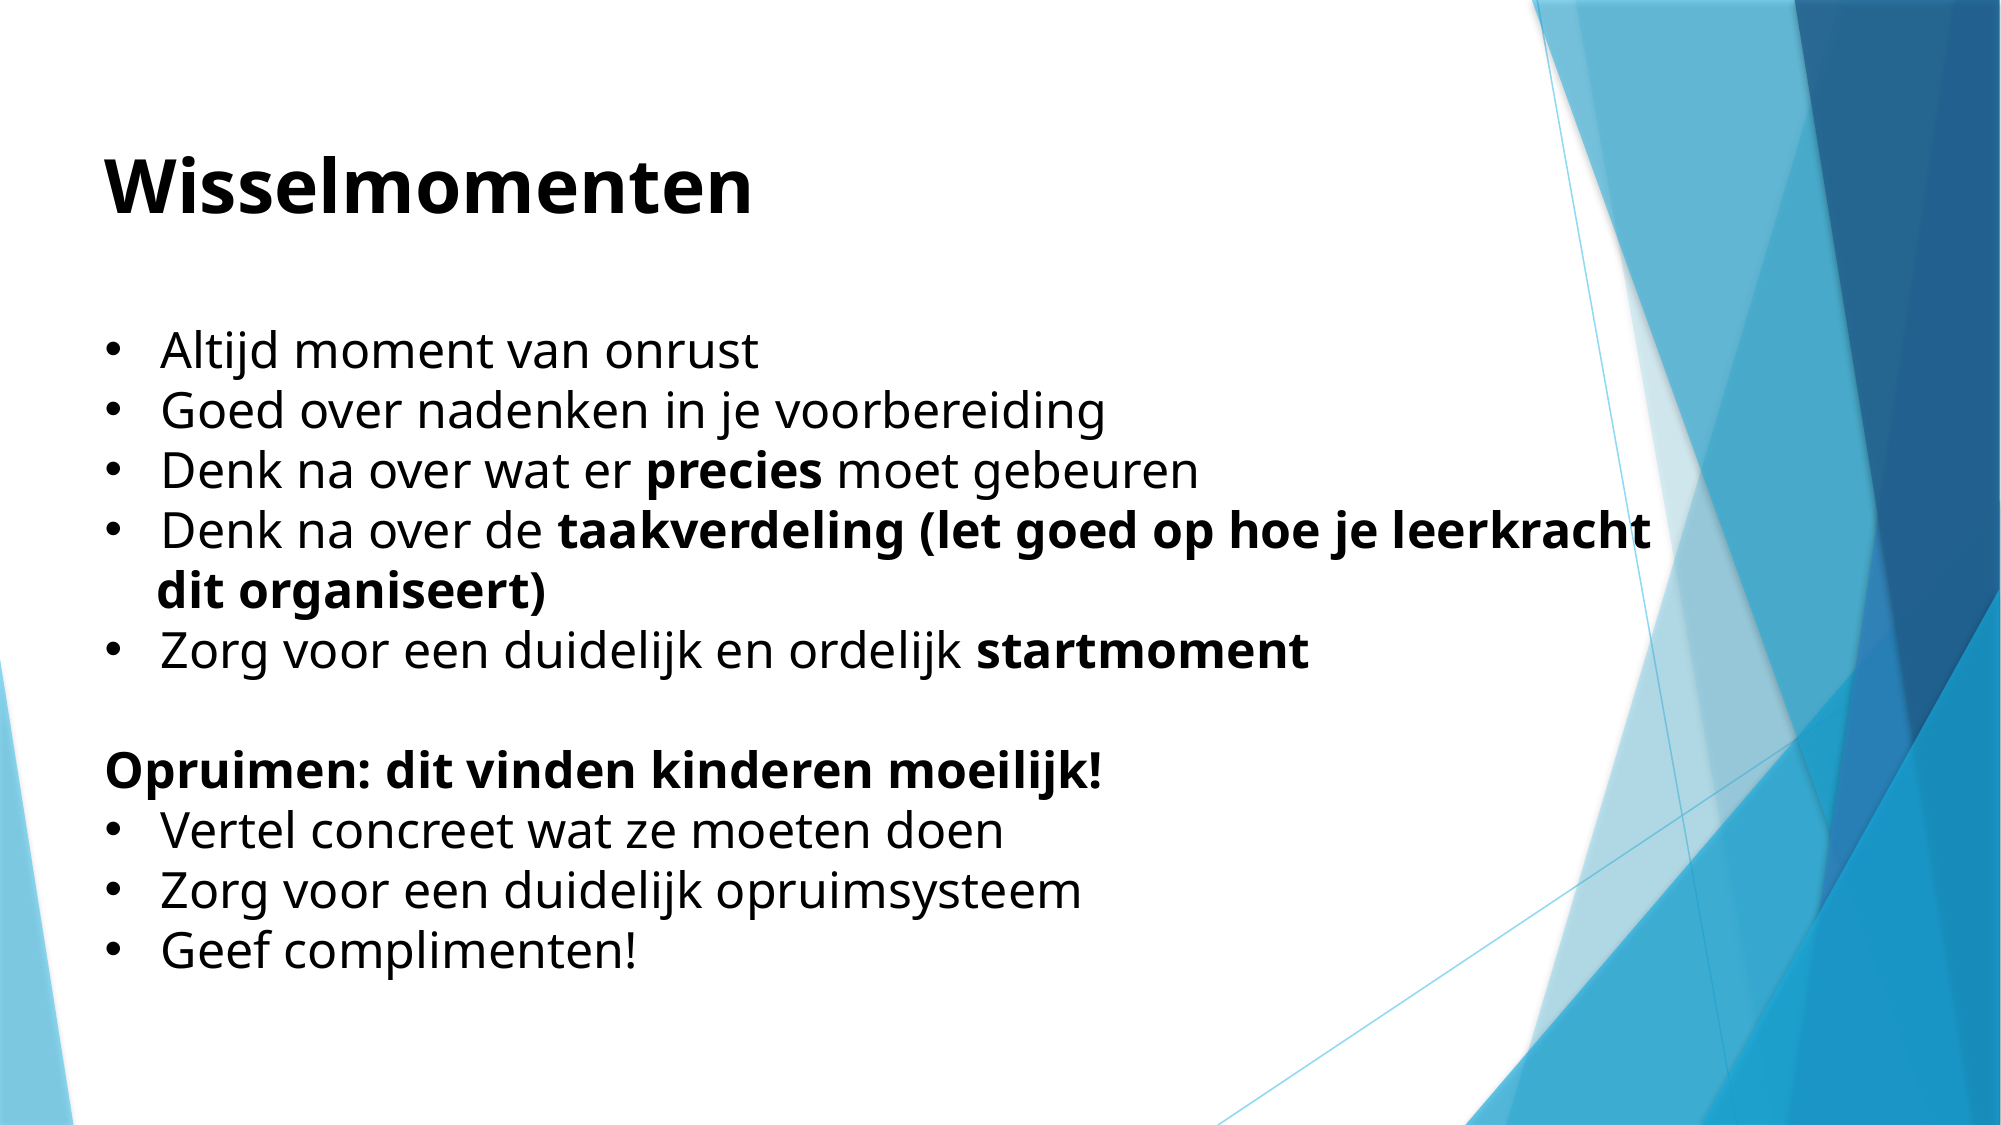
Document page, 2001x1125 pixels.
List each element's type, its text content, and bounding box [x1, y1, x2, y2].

text_box Wisselmomenten Altijd moment van onrust Goed over nadenken in je voorbereiding Denk na over wat er precies moet gebeuren Denk na over de taakverdeling (let goed op hoe je leerkracht dit organiseert) Zorg voor een duidelijk en ordelijk startmoment Opruimen: dit vinden kinderen moeilijk! Vertel concreet wat ze moeten doen Zorg voor een duidelijk opruimsysteem Geef complimenten! [89, 130, 1668, 986]
